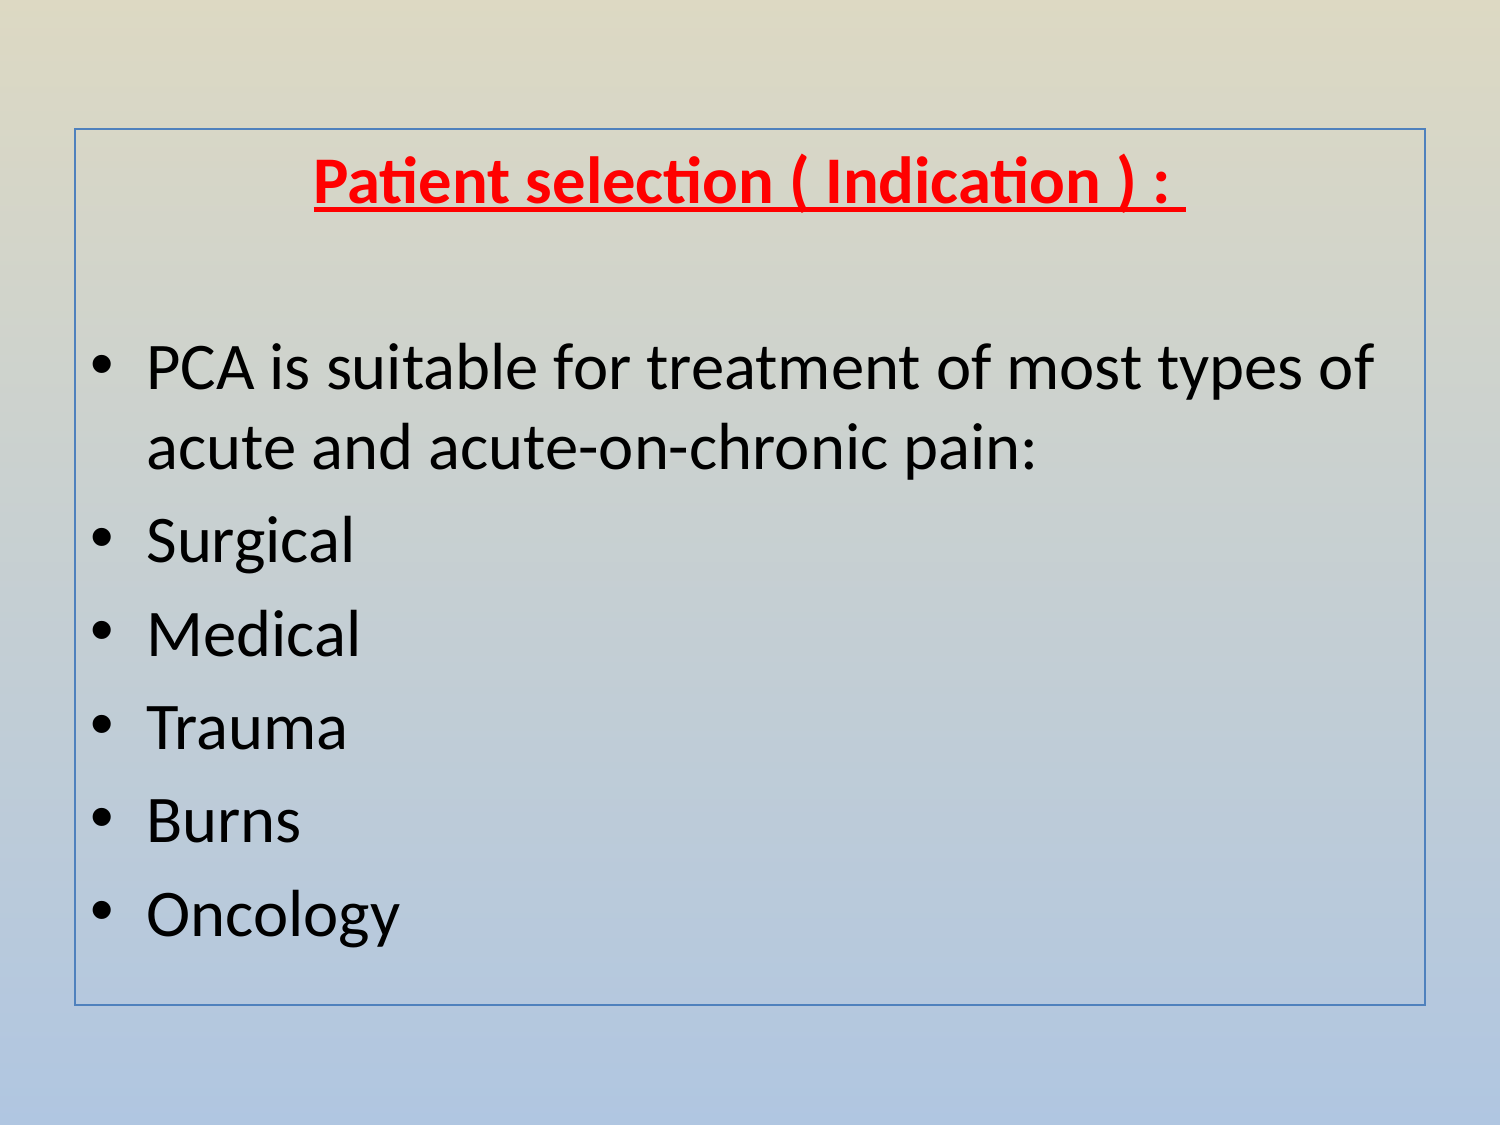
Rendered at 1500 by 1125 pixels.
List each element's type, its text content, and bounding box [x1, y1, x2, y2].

list Patient selection ( Indication ) : PCA is suitable for treatment of most types of acute and acute-on-chronic pain: Surgical Medical Trauma Burns Oncology [74, 128, 1426, 1006]
